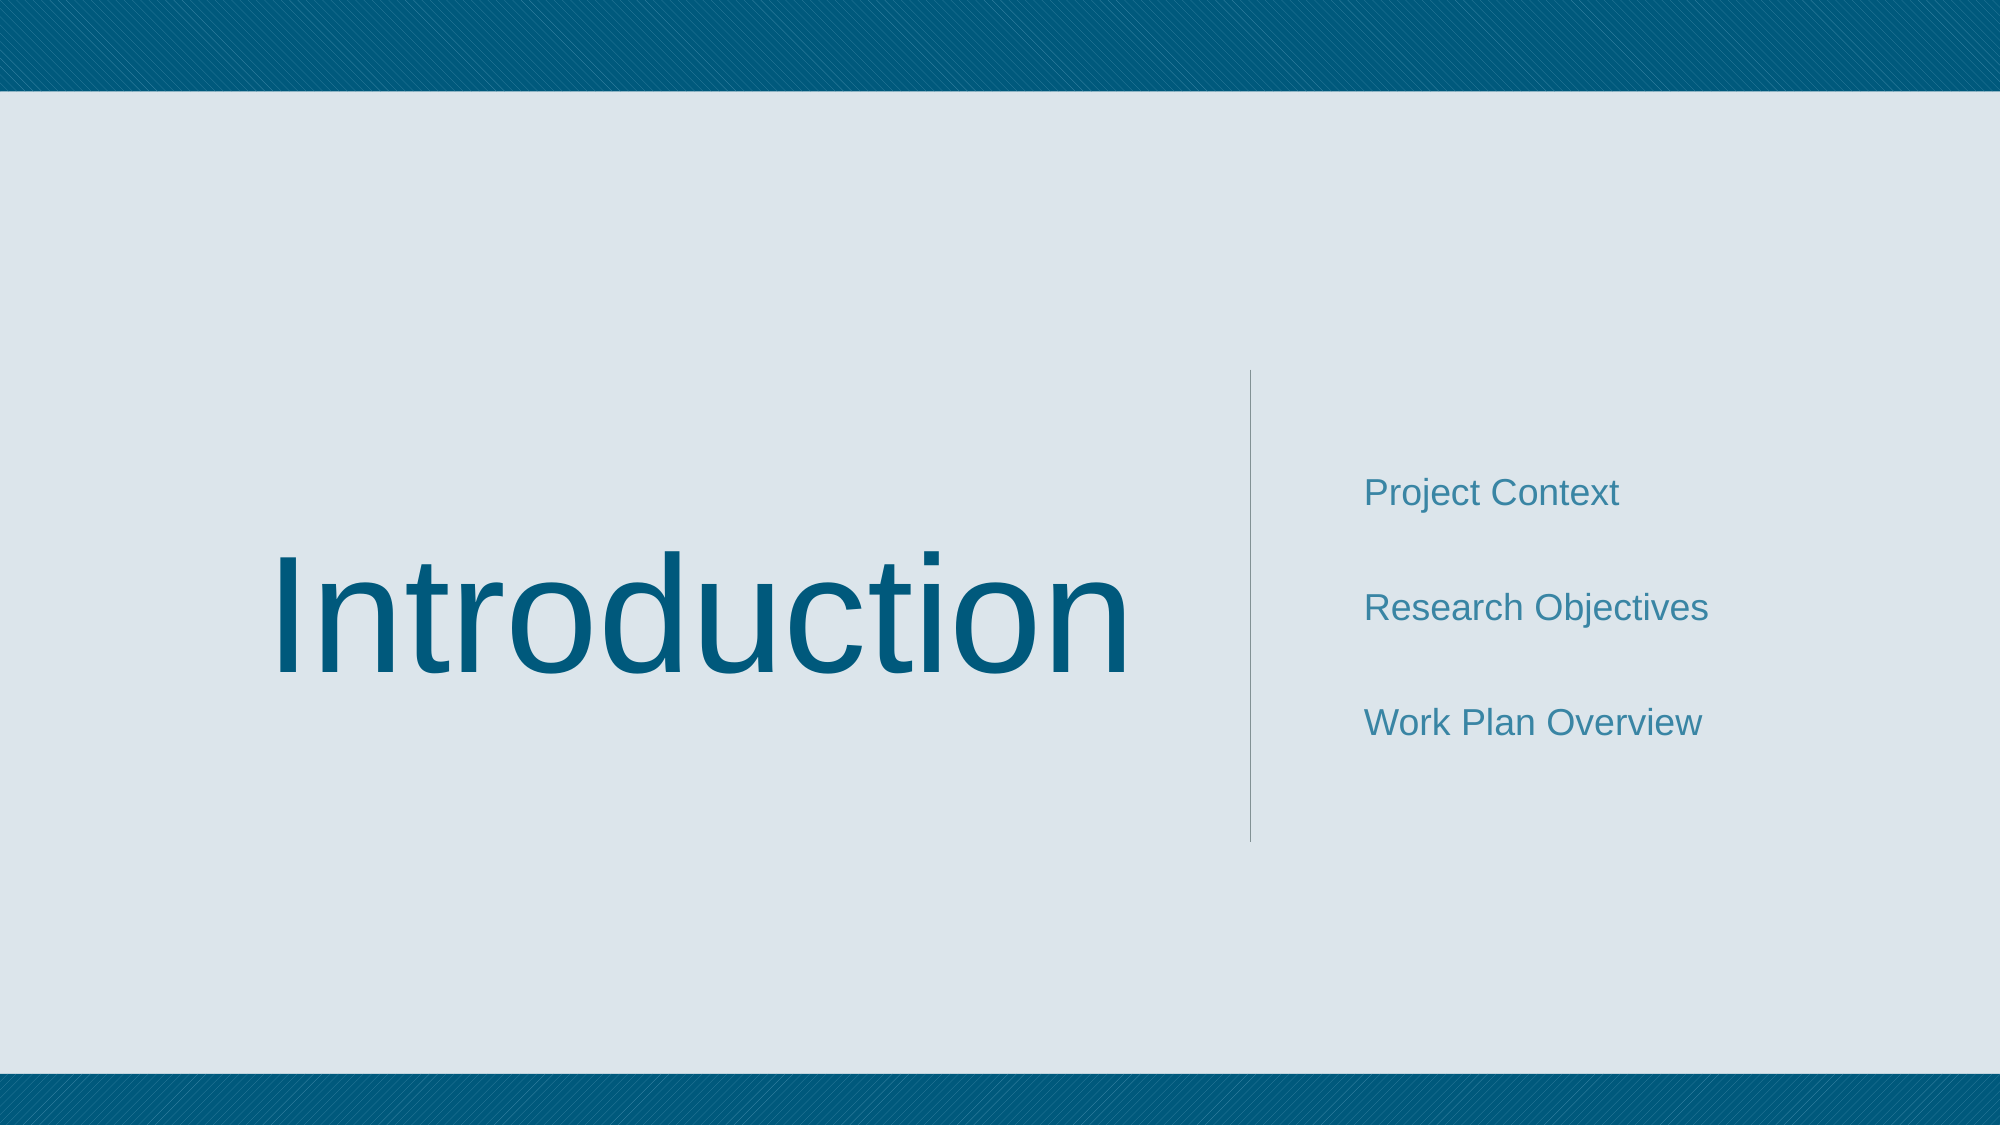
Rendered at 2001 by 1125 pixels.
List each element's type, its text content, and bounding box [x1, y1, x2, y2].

list Project Context Research Objectives Work Plan Overview [1349, 380, 1853, 832]
list Introduction [147, 337, 1152, 875]
